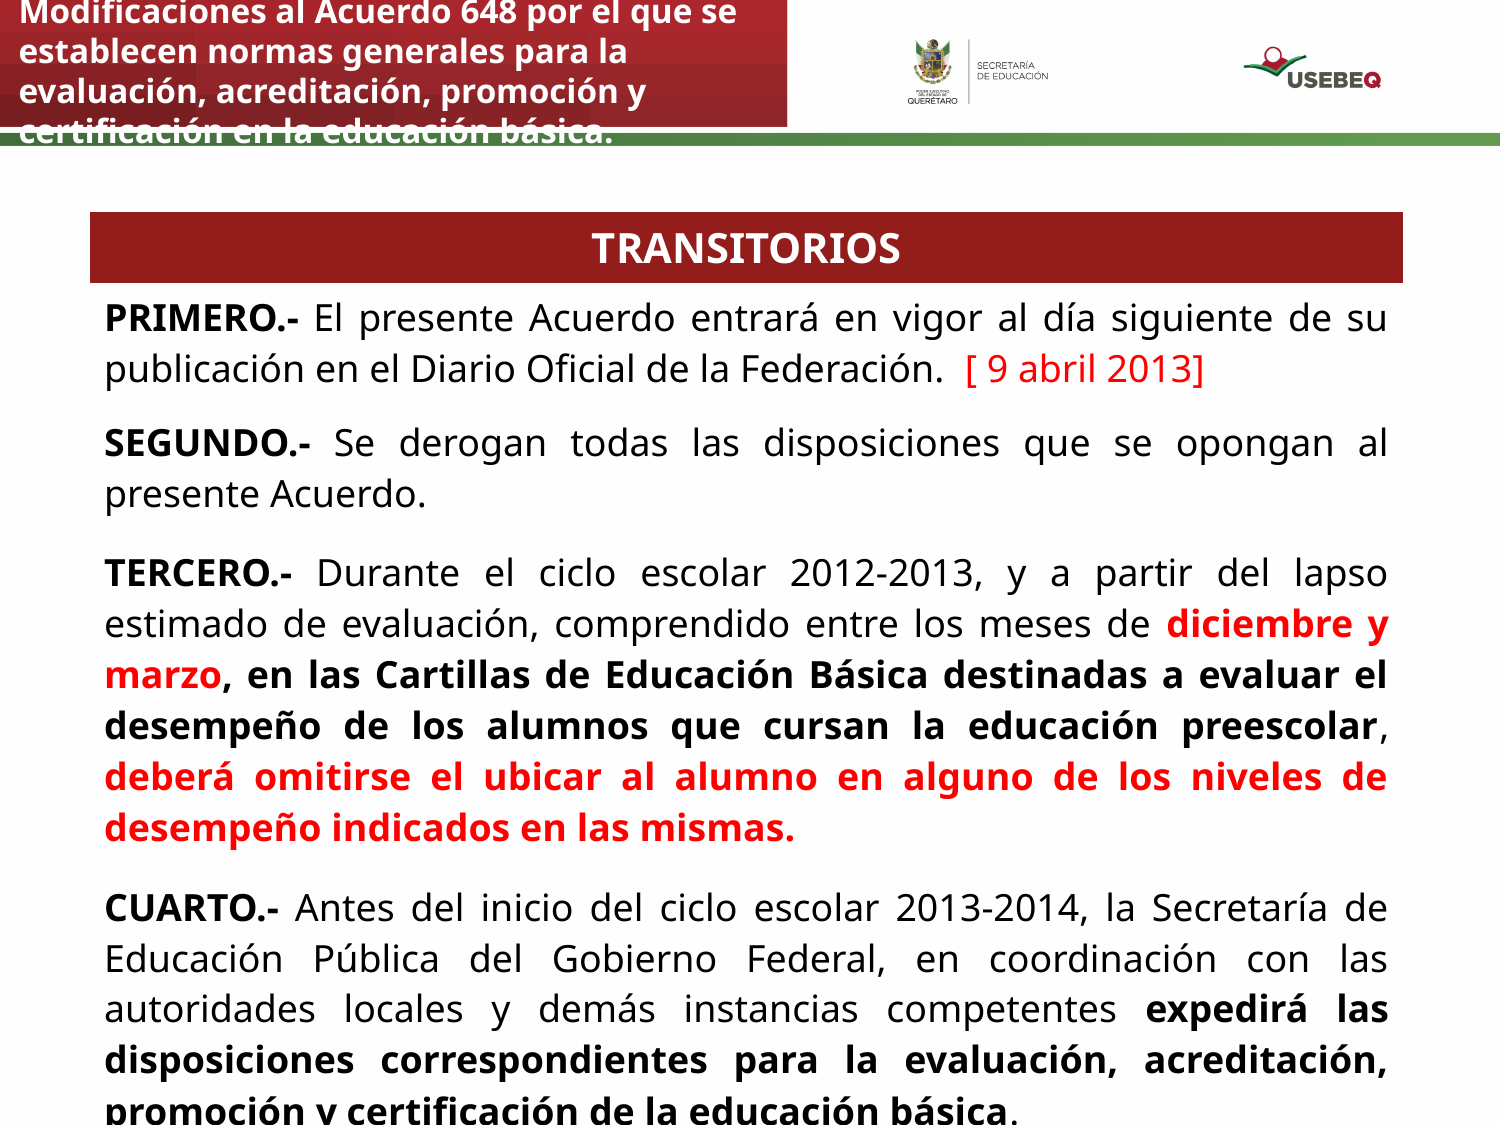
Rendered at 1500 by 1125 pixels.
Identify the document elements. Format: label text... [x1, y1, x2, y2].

table_cell PRIMERO.- El presente Acuerdo entrará en vigor al día siguiente de su publicación en el Diario Oficial de la Federación. [ 9 abril 2013] SEGUNDO.- Se derogan todas las disposiciones que se opongan al presente Acuerdo. TERCERO.- Durante el ciclo escolar 2012-2013, y a partir del lapso estimado de evaluación, comprendido entre los meses de diciembre y marzo, en las Cartillas de Educación Básica destinadas a evaluar el desempeño de los alumnos que cursan la educación preescolar, deberá omitirse el ubicar al alumno en alguno de los niveles de desempeño indicados en las mismas. CUARTO.- Antes del inicio del ciclo escolar 2013-2014, la Secretaría de Educación Pública del Gobierno Federal, en coordinación con las autoridades locales y demás instancias competentes expedirá las disposiciones correspondientes para la evaluación, acreditación, promoción y certificación de la educación básica. [90, 285, 1403, 1125]
text_box Modificaciones al Acuerdo 648 por el que se establecen normas generales para la evaluación, acreditación, promoción y certificación en la educación básica. [3, 0, 798, 141]
table_header TRANSITORIOS [90, 212, 1403, 283]
picture [0, 0, 1500, 1125]
